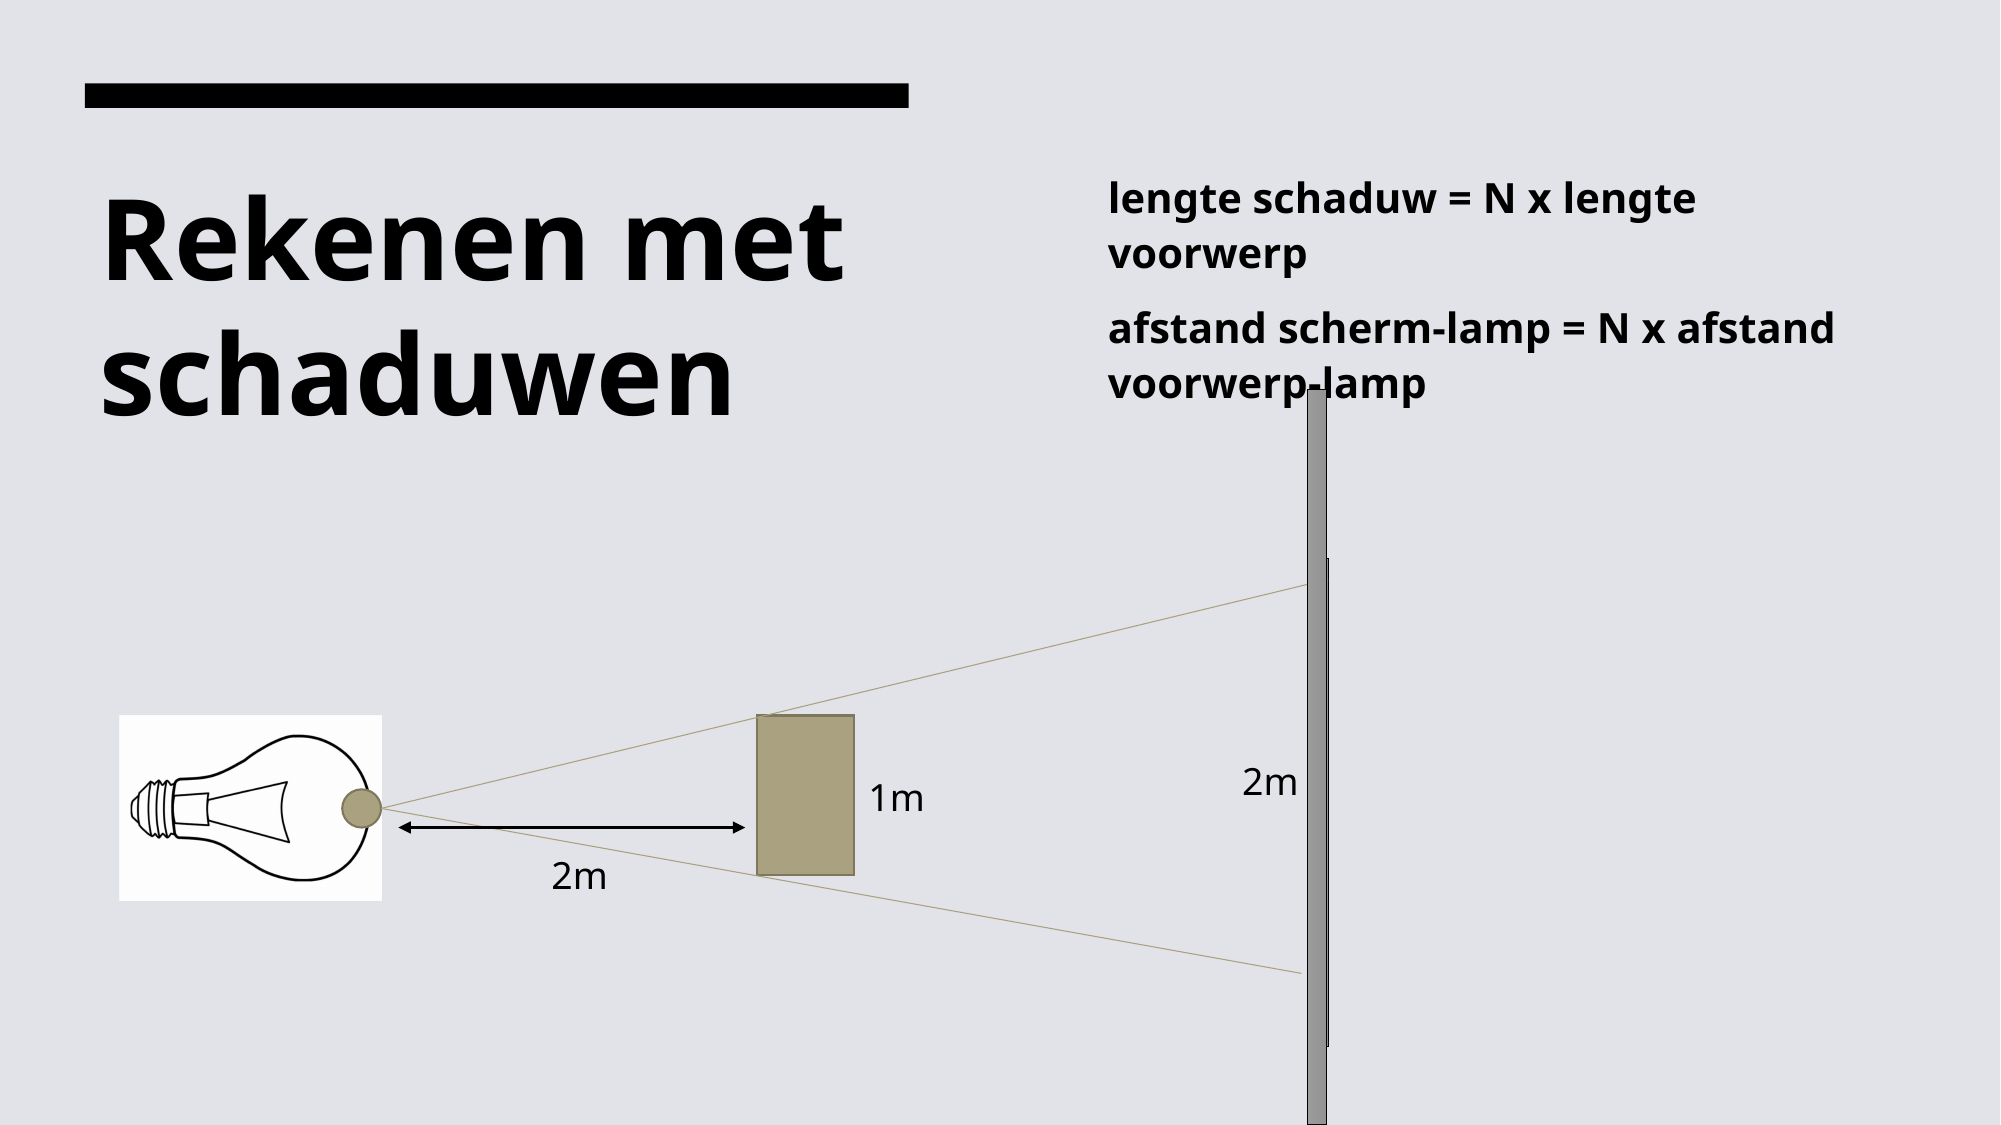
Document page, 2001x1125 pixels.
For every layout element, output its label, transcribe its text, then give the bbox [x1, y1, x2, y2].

text_box [1307, 389, 1327, 579]
list lengte schaduw = N x lengte voorwerp afstand scherm-lamp = N x afstand voorwerp-lamp [1092, 158, 1917, 958]
picture [120, 677, 381, 939]
text_box [1307, 809, 1327, 1125]
title Rekenen met schaduwen [84, 160, 909, 960]
text_box [343, 788, 381, 829]
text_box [381, 579, 1329, 809]
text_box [381, 808, 1302, 974]
